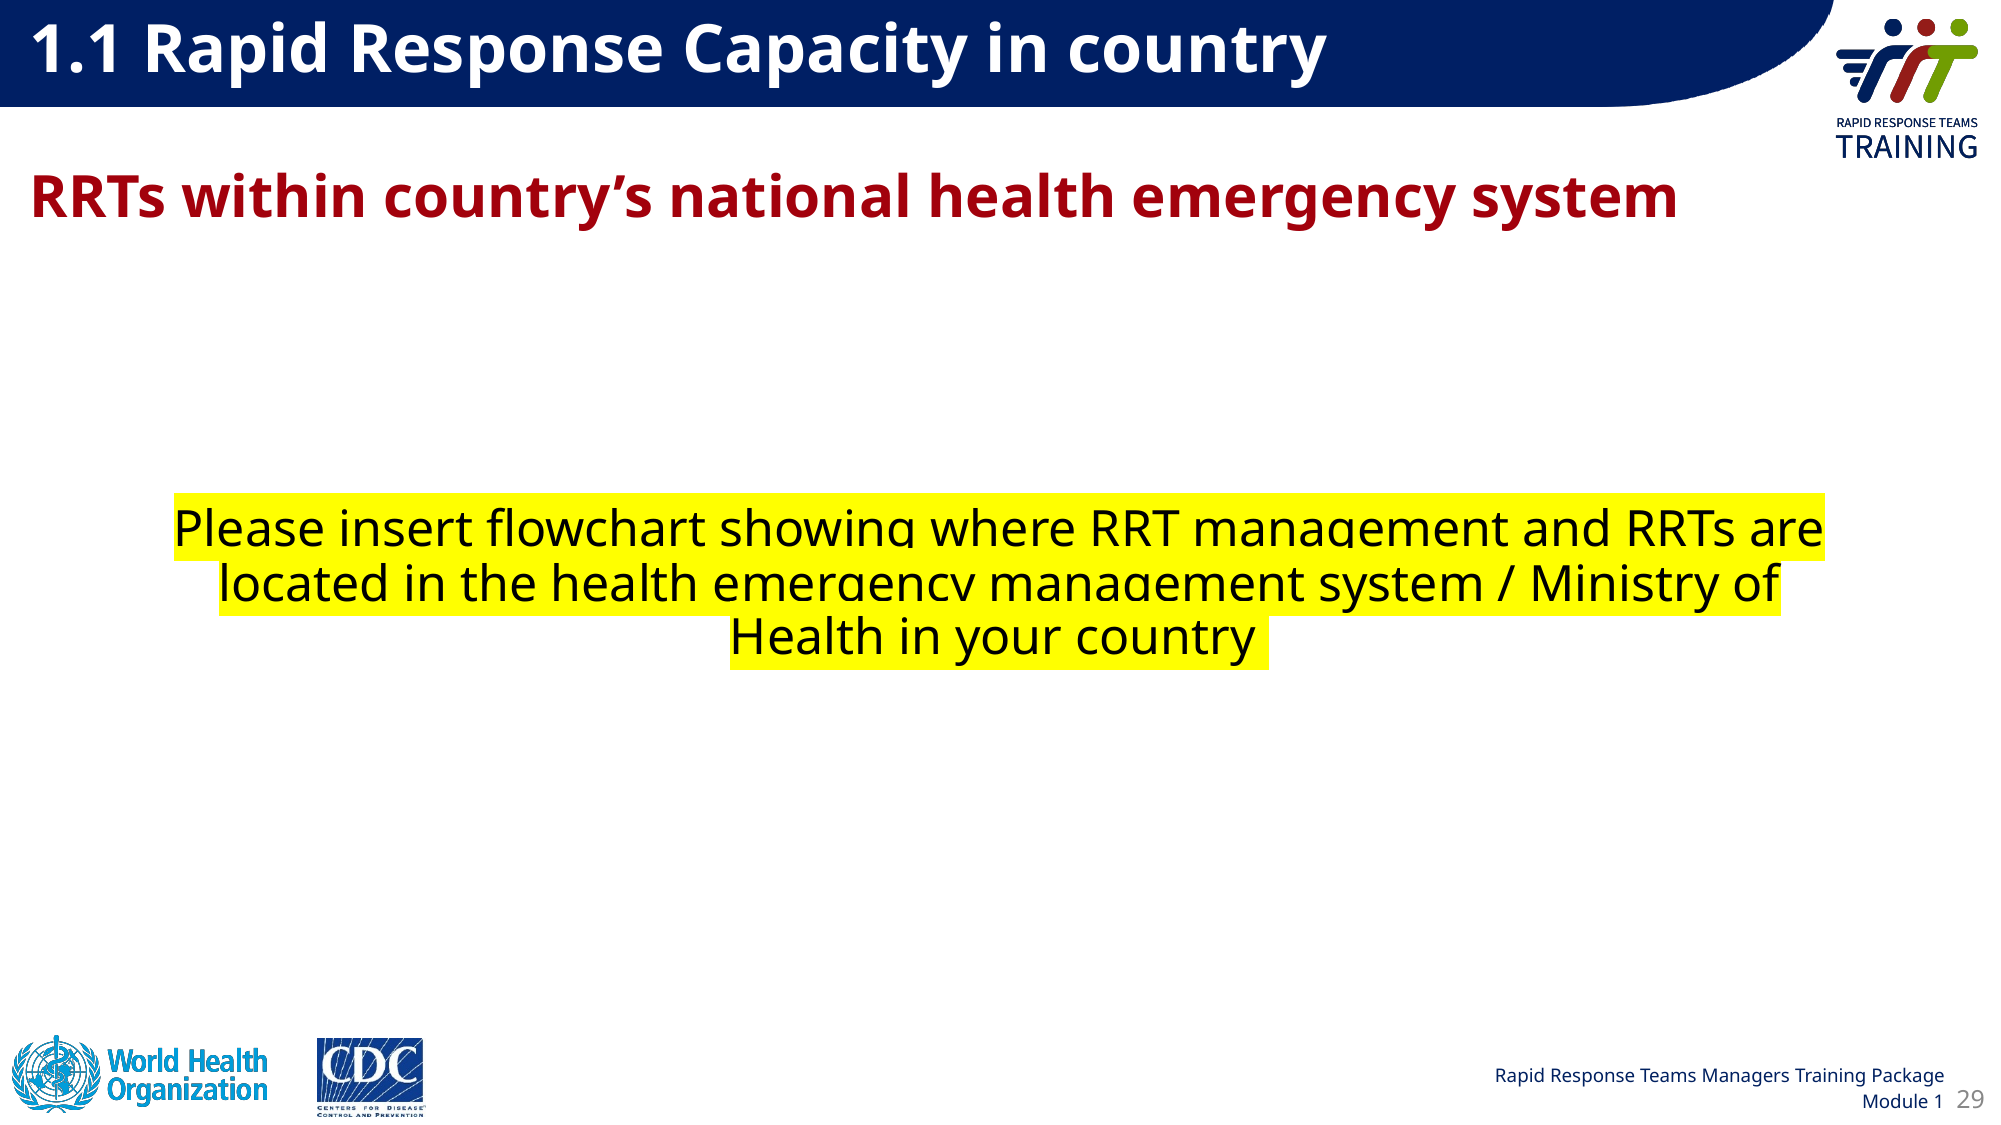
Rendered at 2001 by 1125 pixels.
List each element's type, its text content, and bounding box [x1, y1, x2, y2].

picture [40, 1062, 47, 1070]
list Please insert flowchart showing where RRT management and RRTs are located in the health emergency management system / Ministry of Health in your country [142, 369, 1857, 757]
picture [50, 1108, 62, 1113]
text_box 1.1 Rapid Response Capacity in country [22, 7, 1534, 110]
picture [24, 1054, 36, 1087]
text_box 29 [1557, 1075, 1993, 1121]
picture [36, 1088, 78, 1105]
picture [0, 0, 1978, 167]
picture [317, 1038, 426, 1117]
picture [59, 1035, 267, 1113]
picture [22, 1062, 26, 1077]
picture [46, 1056, 54, 1062]
picture [12, 1083, 48, 1113]
picture [30, 1083, 37, 1091]
picture [12, 1035, 54, 1068]
picture [34, 1054, 43, 1078]
picture [71, 1053, 90, 1091]
list RRTs within country’s national health emergency system [21, 159, 1905, 248]
